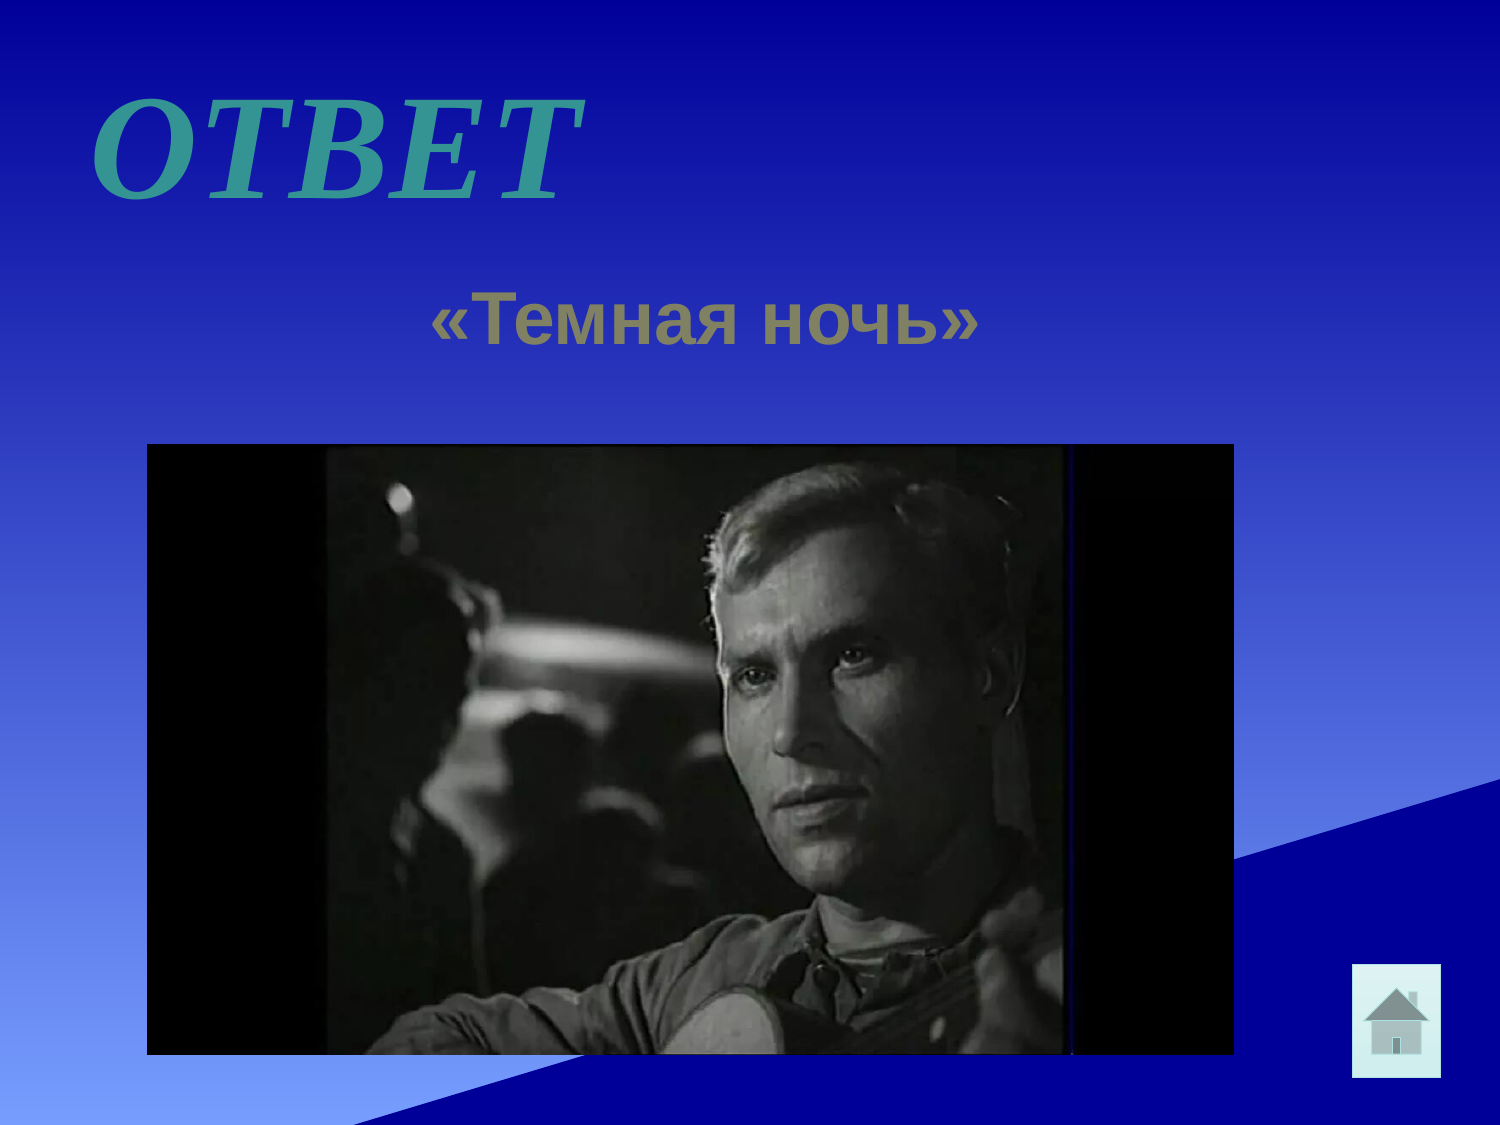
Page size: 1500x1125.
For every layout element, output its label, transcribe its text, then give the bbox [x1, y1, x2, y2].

title ОТВЕТ [74, 44, 1426, 233]
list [147, 444, 1234, 1055]
list «Темная ночь» [324, 262, 1013, 444]
text_box [1352, 964, 1441, 1078]
